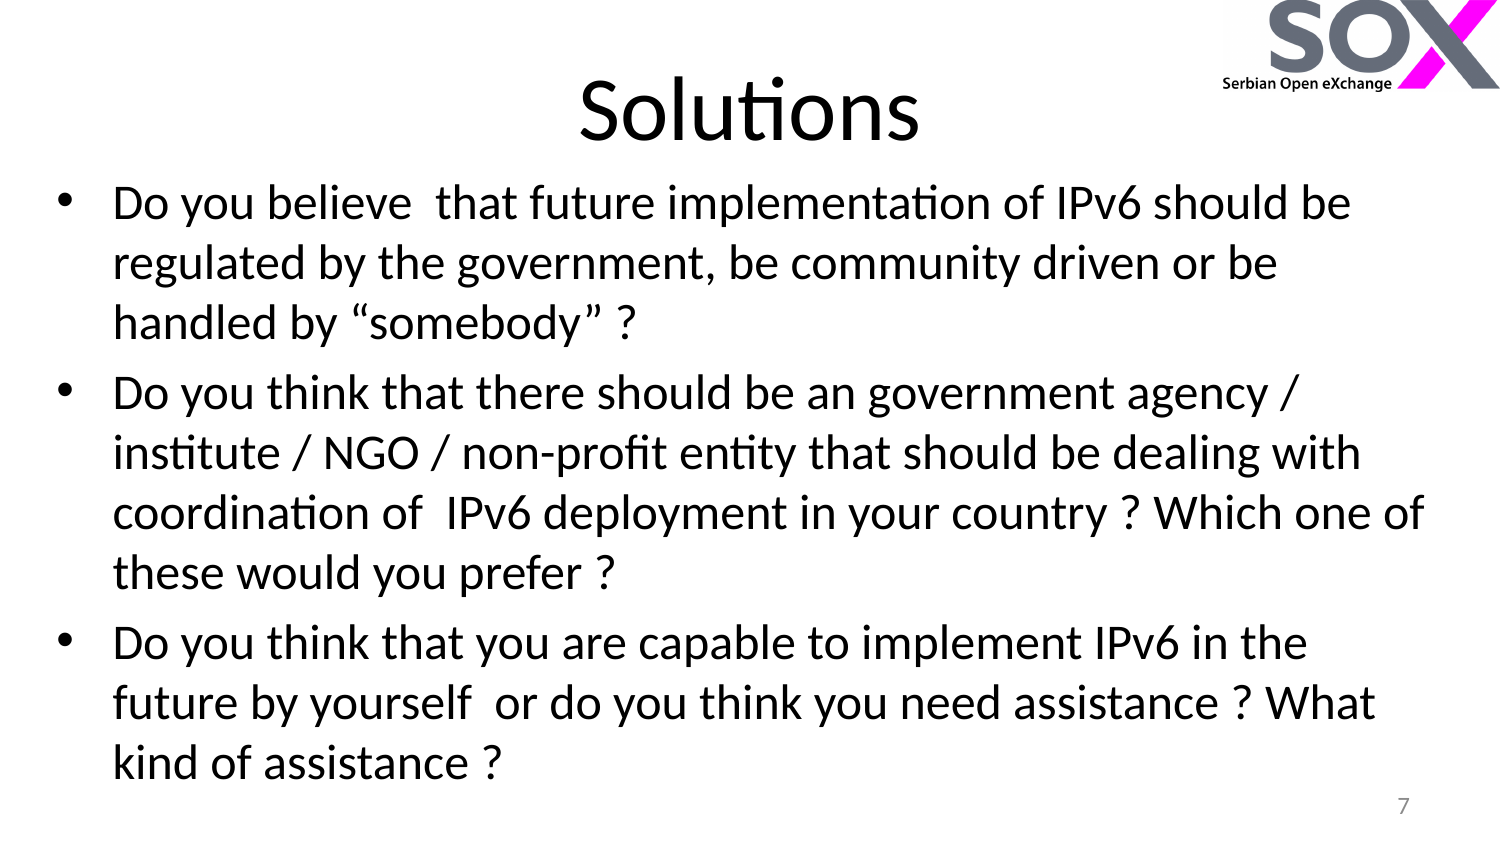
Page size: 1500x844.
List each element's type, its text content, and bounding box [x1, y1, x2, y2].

picture [1223, 0, 1500, 92]
title Solutions [75, 33, 1425, 161]
slide_number 7 [1074, 782, 1425, 827]
list Do you believe that future implementation of IPv6 should be regulated by the government, be community driven or be handled by “somebody” ? Do you think that there should be an government agency / institute / NGO / non-profit entity that should be dealing with coordination of IPv6 deployment in your country ? Which one of these would you prefer ? Do you think that you are capable to implement IPv6 in the future by yourself or do you think you need assistance ? What kind of assistance ? [41, 161, 1459, 812]
